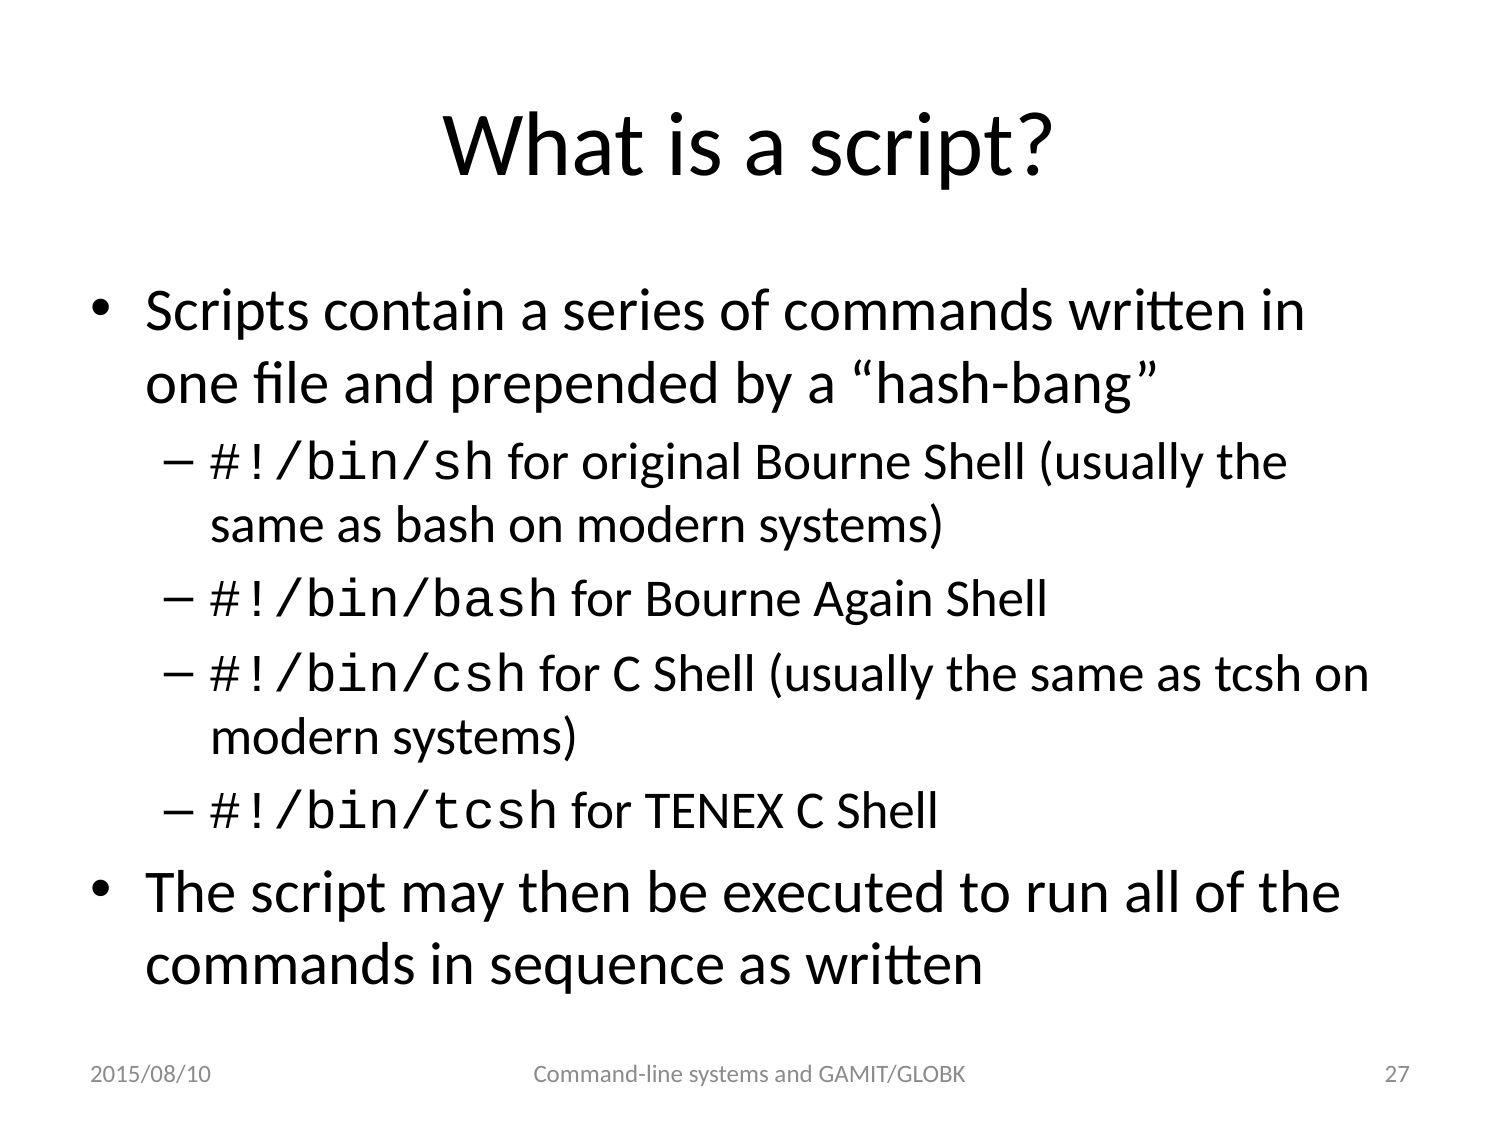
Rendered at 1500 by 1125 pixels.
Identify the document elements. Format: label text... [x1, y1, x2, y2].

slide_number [75, 1042, 425, 1103]
title What is a script? [75, 45, 1425, 233]
slide_number 27 [1074, 1042, 1425, 1103]
footer Command-line systems and GAMIT/GLOBK [512, 1042, 988, 1103]
list Scripts contain a series of commands written in one file and prepended by a “hash-bang” #!/bin/sh for original Bourne Shell (usually the same as bash on modern systems) #!/bin/bash for Bourne Again Shell #!/bin/csh for C Shell (usually the same as tcsh on modern systems) #!/bin/tcsh for TENEX C Shell The script may then be executed to run all of the commands in sequence as written [75, 262, 1425, 1005]
